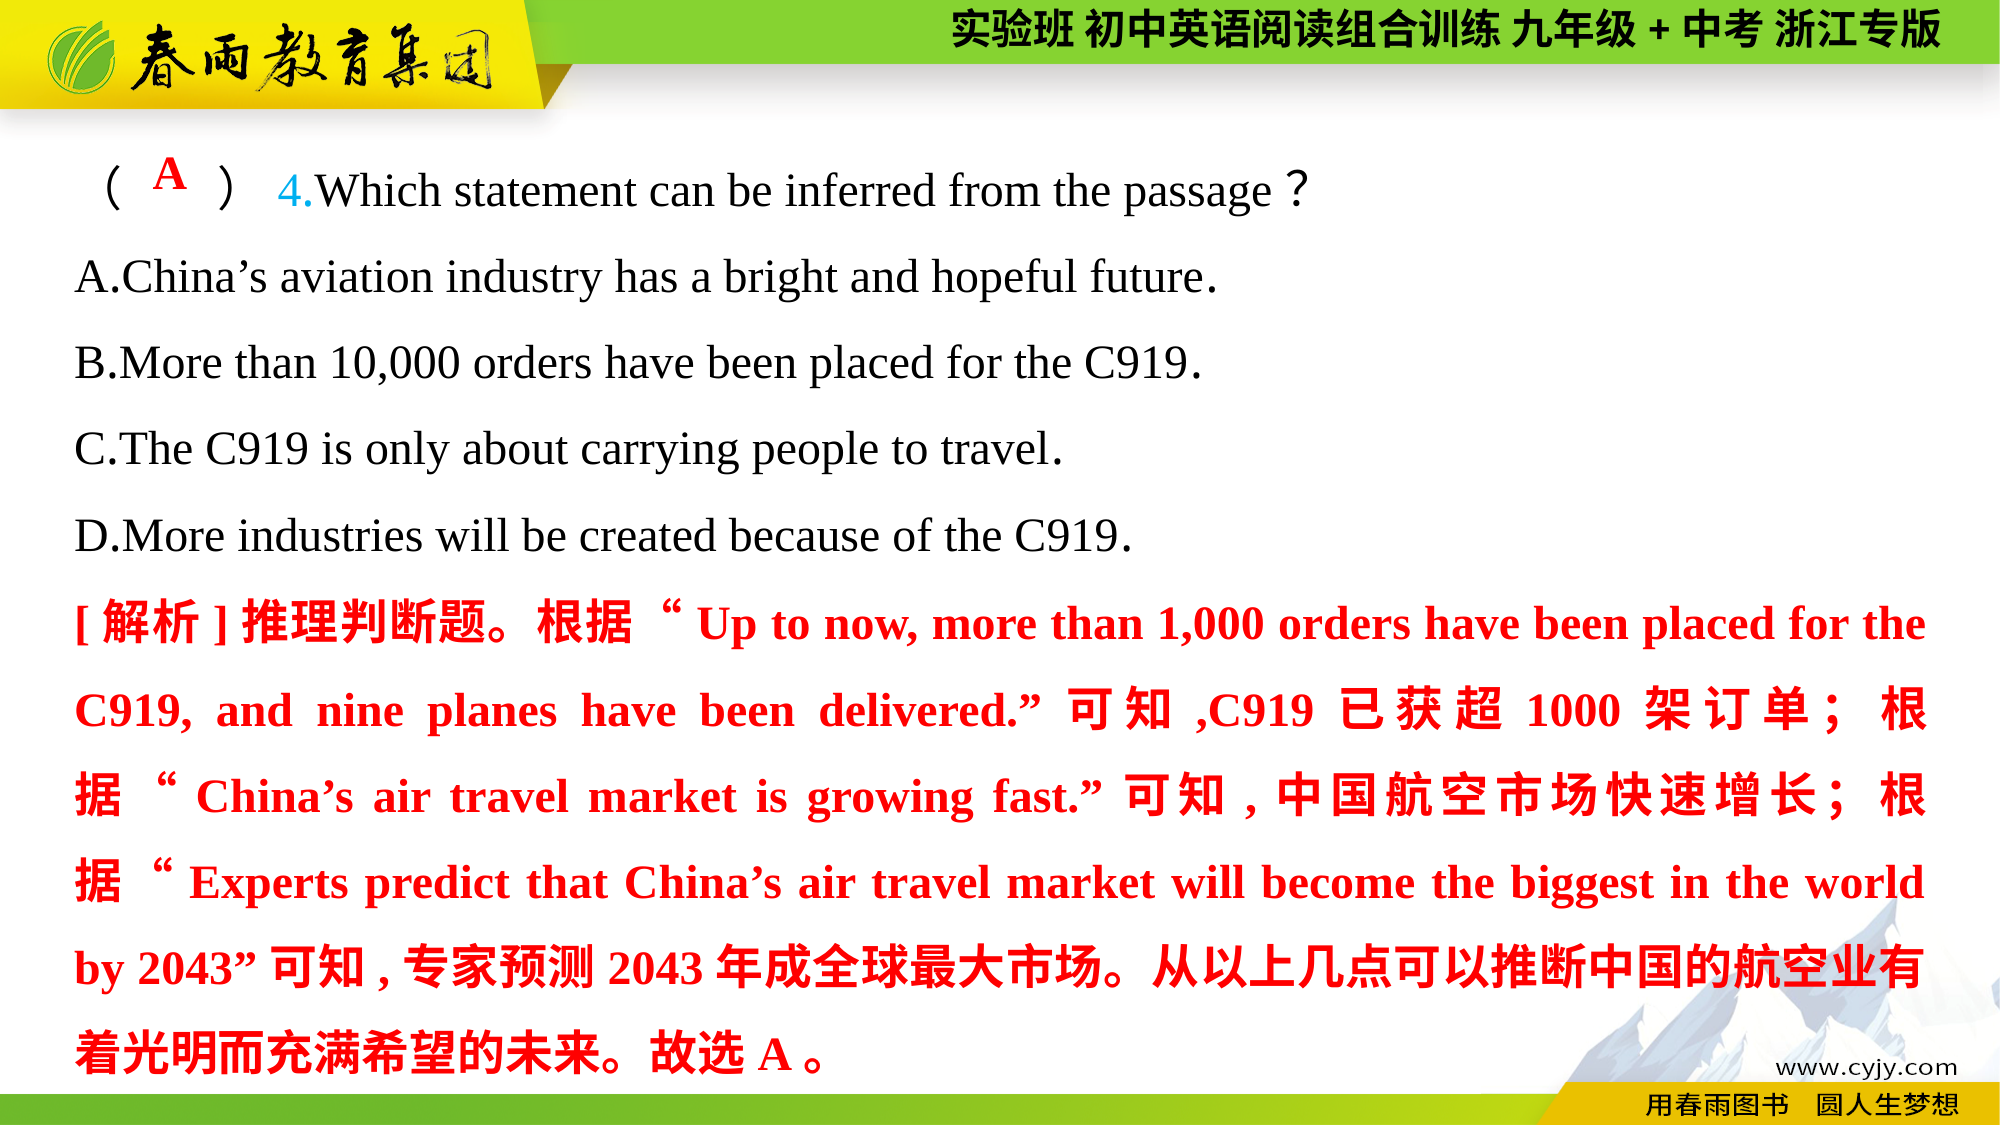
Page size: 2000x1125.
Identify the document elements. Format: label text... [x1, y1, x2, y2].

text_box A [137, 133, 203, 207]
picture [0, 0, 2000, 1125]
text_box [解析]推理判断题。根据“Up to now, more than 1,000 orders have been placed for the C919, and nine planes have been delivered.”可知,C919已获超1000架订单；根据“China’s air travel market is growing fast.”可知,中国航空市场快速增长；根据“Experts predict that China’s air travel market will become the biggest in the world by 2043”可知,专家预测2043年成全球最大市场。从以上几点可以推断中国的航空业有着光明而充满希望的未来。故选A。 [59, 555, 1944, 1088]
list （ ）4.Which statement can be inferred from the passage？ A.China’s aviation industry has a bright and hopeful future. B.More than 10,000 orders have been placed for the C919. C.The C919 is only about carrying people to travel. D.More industries will be created because of the C919. [59, 122, 1944, 555]
